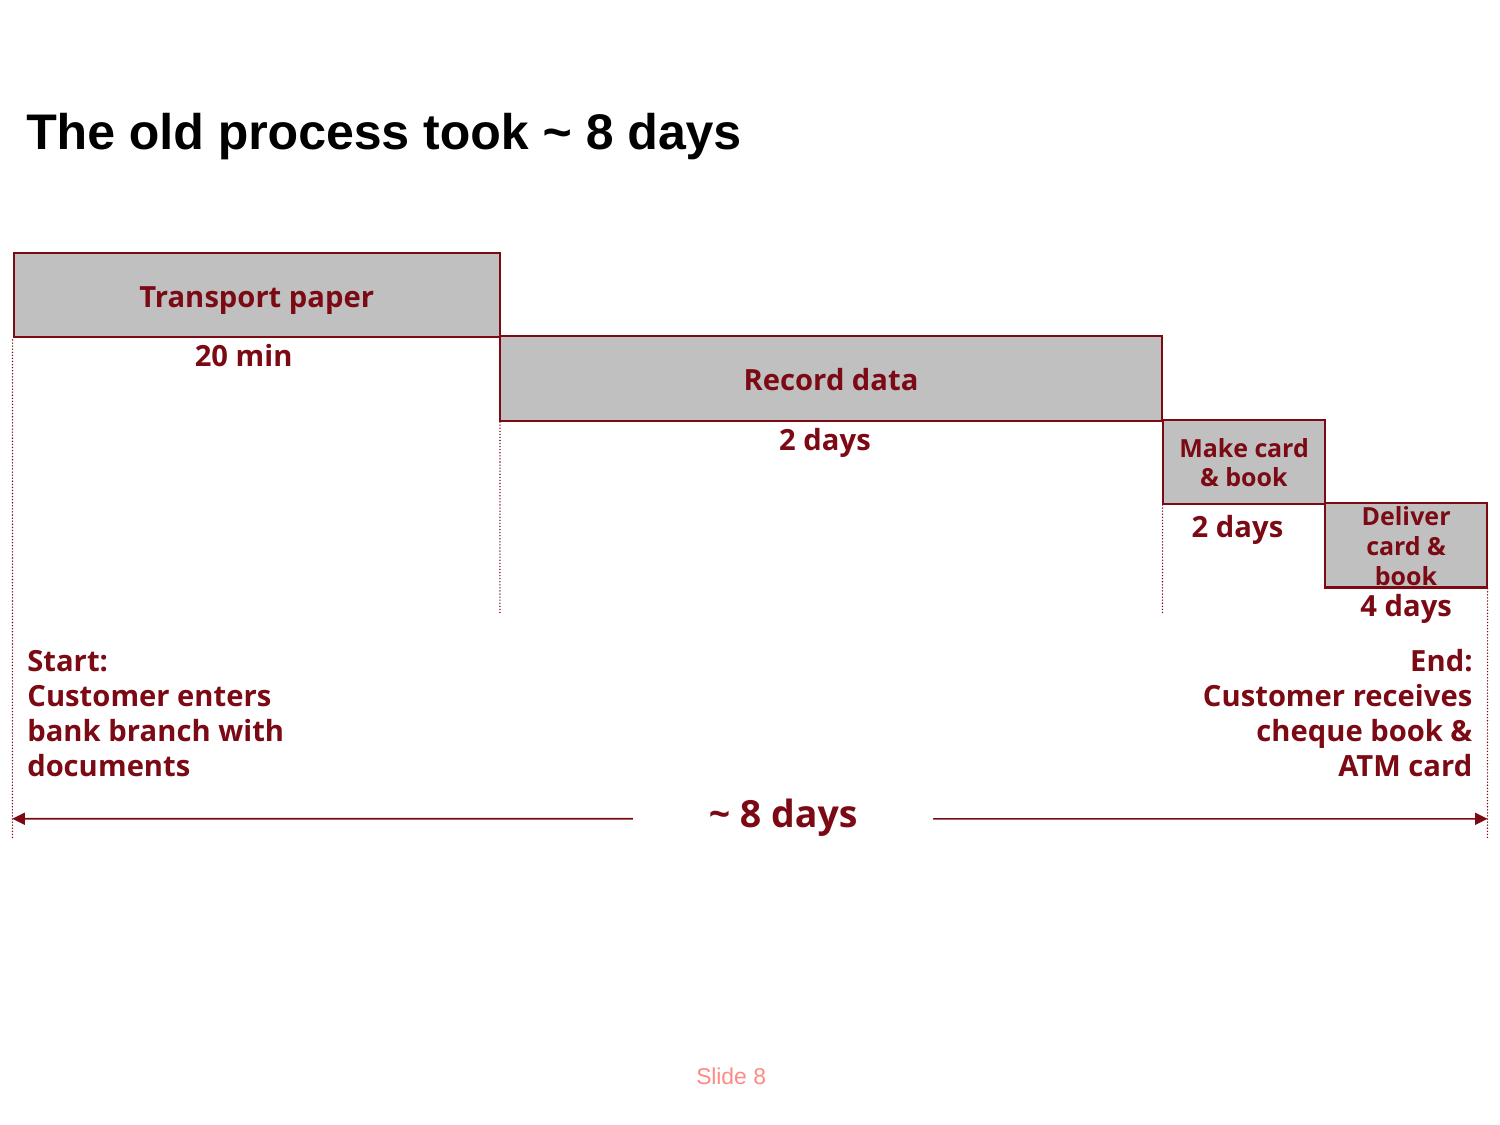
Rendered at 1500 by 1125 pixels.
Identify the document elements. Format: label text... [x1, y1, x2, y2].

text_box Transport paper [13, 253, 500, 338]
text_box End: Customer receives cheque book & ATM card [1187, 662, 1488, 763]
text_box Start: Customer enters bank branch with documents [12, 662, 313, 763]
text_box 2 days [731, 421, 919, 457]
text_box 20 min [150, 337, 338, 372]
text_box 4 days [1312, 587, 1500, 622]
title The old process took ~ 8 days [26, 99, 1472, 288]
text_box Deliver card & book [1324, 503, 1488, 587]
text_box ~ 8 days [633, 787, 934, 838]
text_box 2 days [1143, 508, 1332, 543]
text_box [12, 812, 633, 825]
text_box [934, 812, 1488, 826]
text_box Make card & book [1163, 419, 1325, 505]
text_box Record data [499, 336, 1163, 421]
